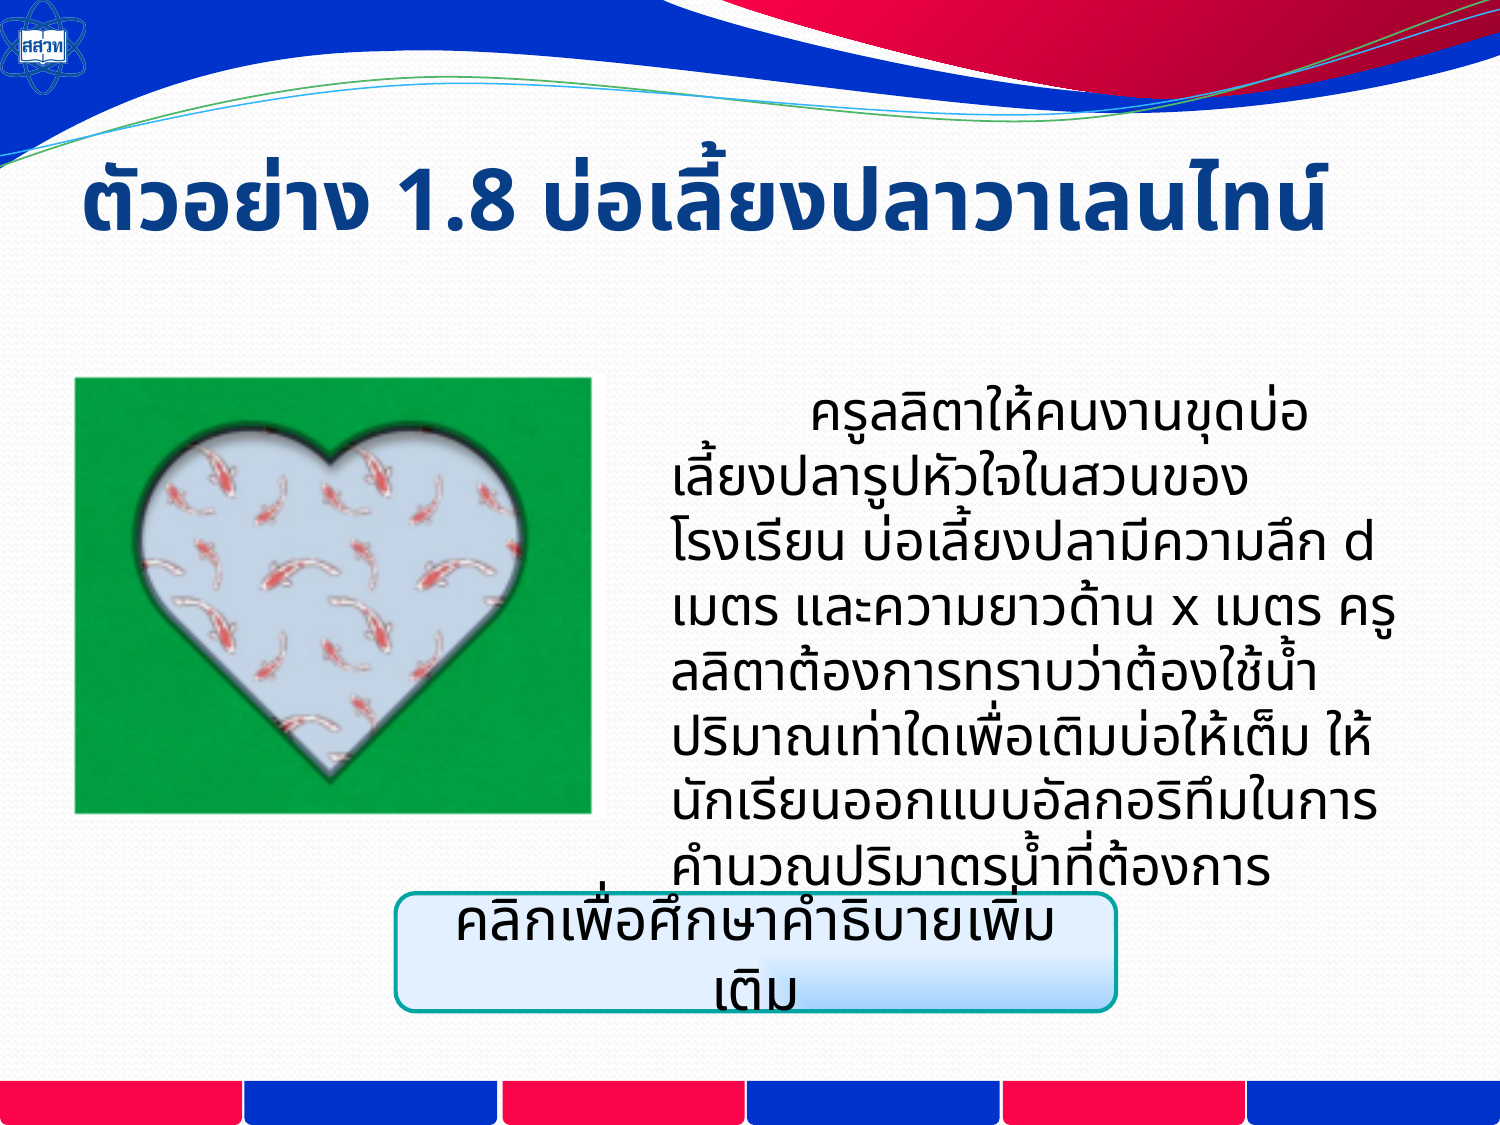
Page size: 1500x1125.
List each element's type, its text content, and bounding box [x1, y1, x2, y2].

list ครูลลิตาให้คนงานขุดบ่อเลี้ยงปลารูปหัวใจในสวนของโรงเรียน บ่อเลี้ยงปลามีความลึก d เมตร และความยาวด้าน x เมตร ครูลลิตาต้องการทราบว่าต้องใช้น้ำปริมาณเท่าใดเพื่อเติมบ่อให้เต็ม ให้นักเรียนออกแบบอัลกอริทึมในการคำนวณปริมาตรน้ำที่ต้องการ [655, 369, 1425, 910]
picture [73, 373, 606, 821]
picture [0, 0, 86, 95]
text_box คลิกเพื่อศึกษาคำธิบายเพิ่มเติม [393, 891, 1119, 1014]
title ตัวอย่าง 1.8 บ่อเลี้ยงปลาวาเลนไทน์ [80, 137, 1431, 325]
